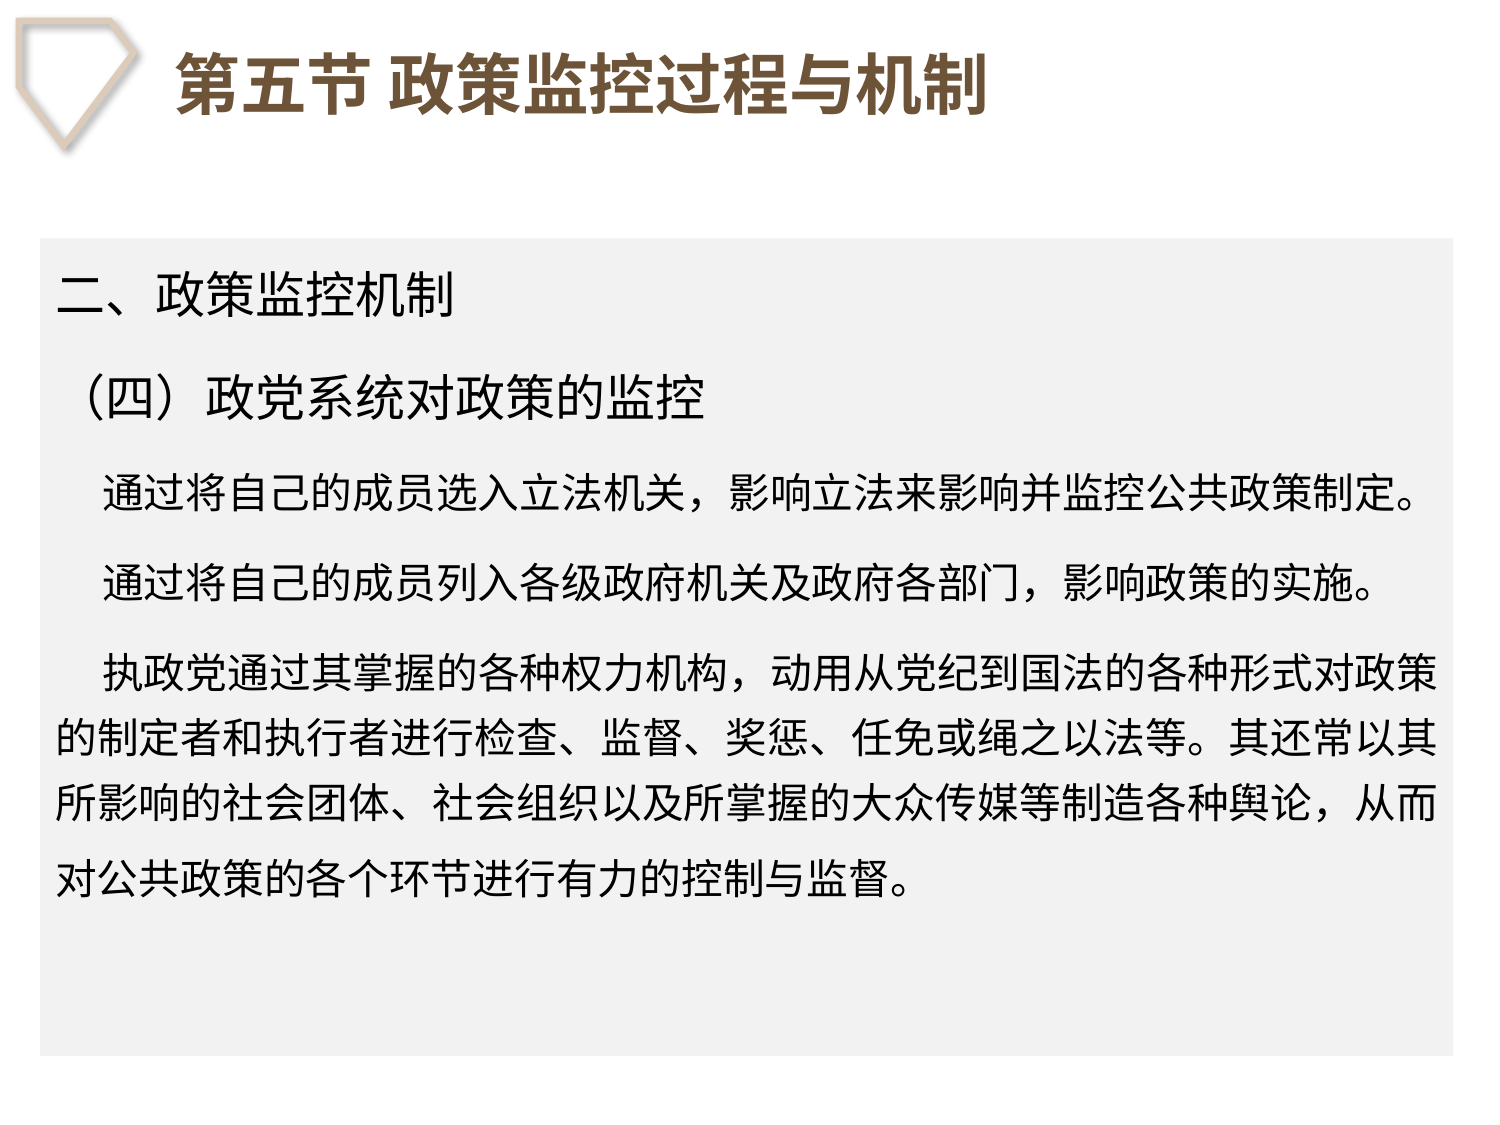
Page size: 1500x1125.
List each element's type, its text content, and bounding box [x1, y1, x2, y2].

list 二、政策监控机制 （四）政党系统对政策的监控 通过将自己的成员选入立法机关，影响立法来影响并监控公共政策制定。 通过将自己的成员列入各级政府机关及政府各部门，影响政策的实施。 执政党通过其掌握的各种权力机构，动用从党纪到国法的各种形式对政策的制定者和执行者进行检查、监督、奖惩、任免或绳之以法等。其还常以其所影响的社会团体、社会组织以及所掌握的大众传媒等制造各种舆论，从而对公共政策的各个环节进行有力的控制与监督。 [40, 238, 1454, 1057]
title 第五节 政策监控过程与机制 [158, 18, 1456, 159]
